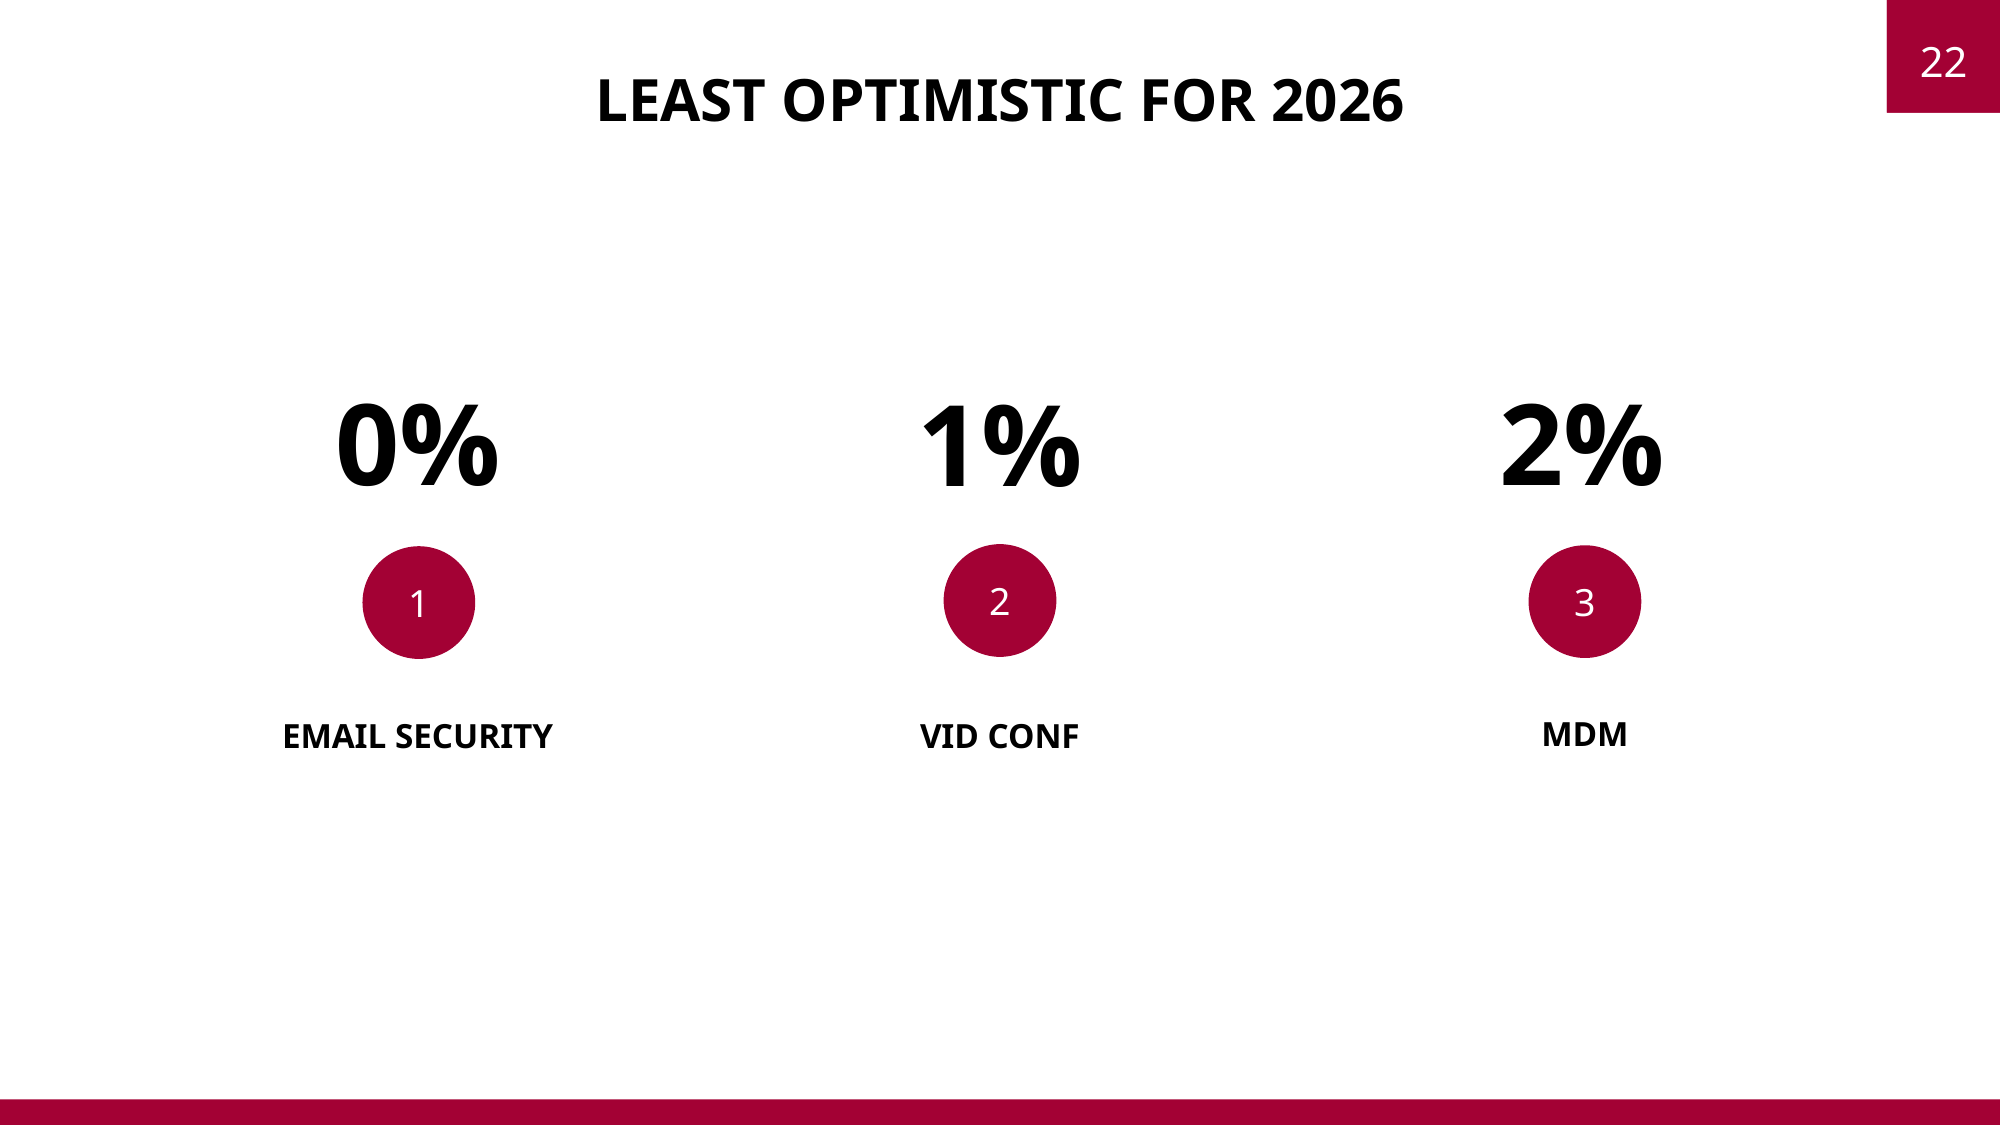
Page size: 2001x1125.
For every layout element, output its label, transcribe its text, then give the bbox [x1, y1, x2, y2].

text_box VID CONF [783, 708, 1217, 763]
text_box 1% [814, 366, 1186, 517]
text_box EMAIL SECURITY [201, 707, 635, 763]
text_box 2 [942, 542, 1058, 659]
text_box MDM [1368, 706, 1802, 761]
text_box 1 [360, 544, 477, 661]
text_box 0% [232, 365, 604, 516]
text_box LEAST OPTIMISTIC FOR 2026 [0, 63, 2000, 178]
list 22 [1884, 9, 1968, 63]
text_box 3 [1527, 543, 1643, 660]
text_box 2% [1396, 365, 1768, 516]
